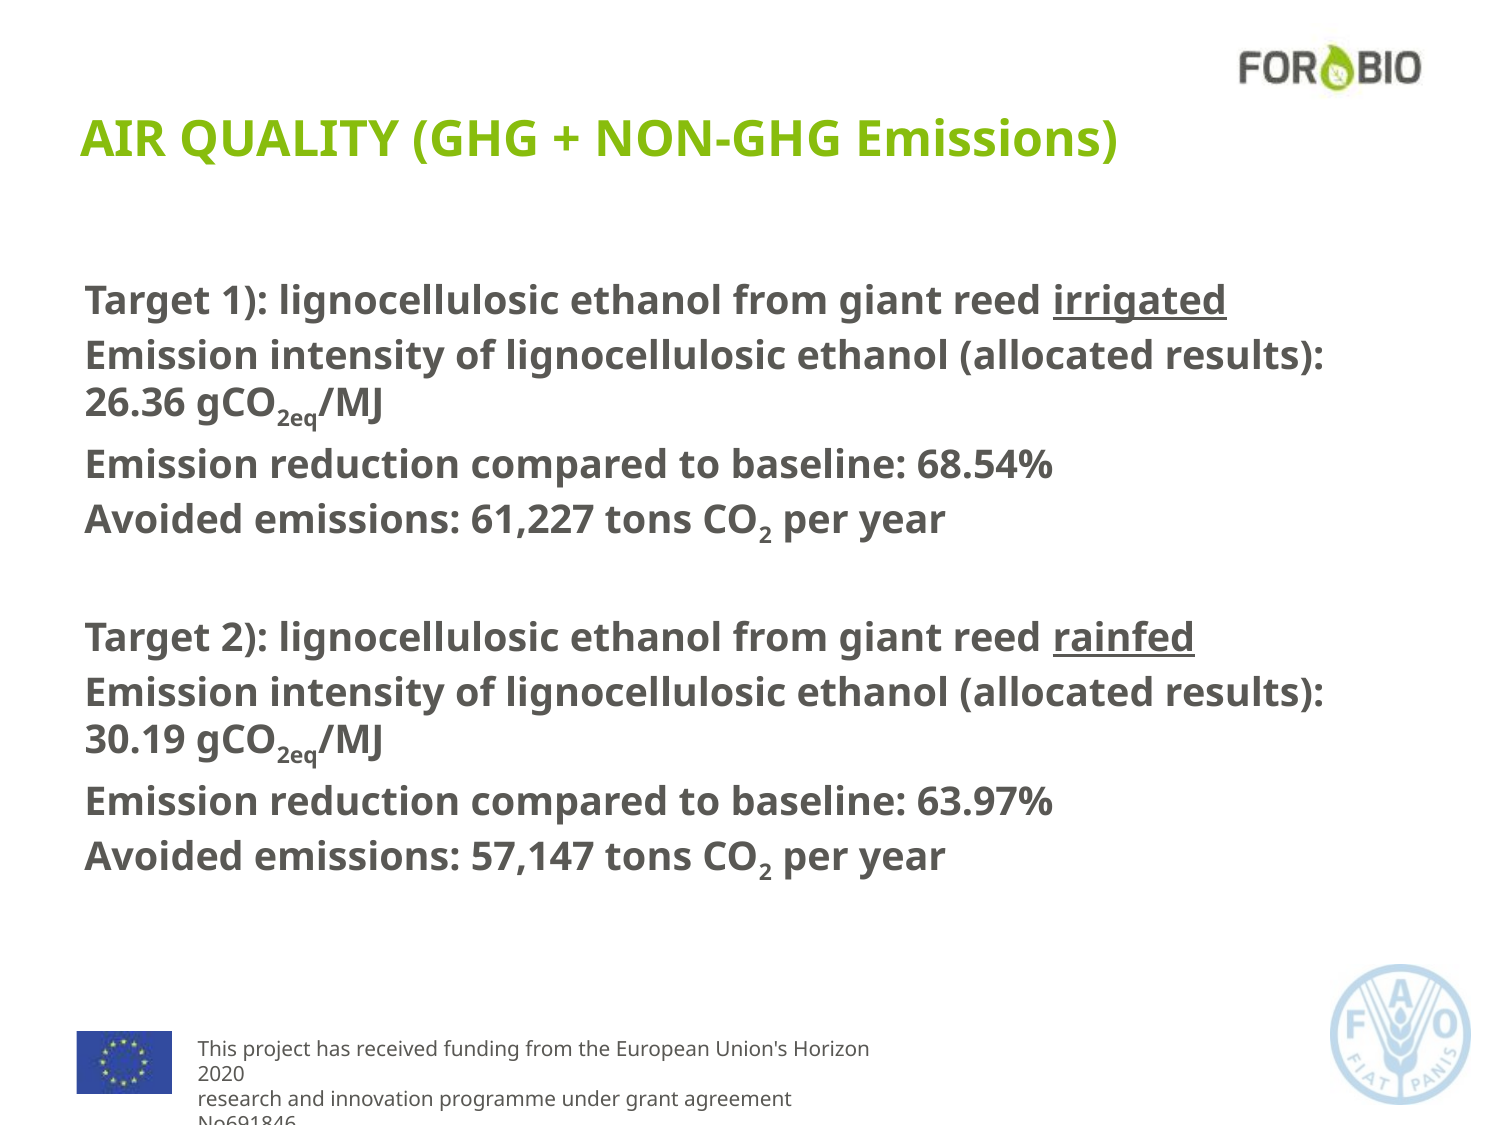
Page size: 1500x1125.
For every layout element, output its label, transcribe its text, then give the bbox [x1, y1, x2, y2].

text_box Target 1): lignocellulosic ethanol from giant reed irrigated Emission intensity of lignocellulosic ethanol (allocated results): 26.36 gCO2eq/MJ Emission reduction compared to baseline: 68.54% Avoided emissions: 61,227 tons CO2 per year Target 2): lignocellulosic ethanol from giant reed rainfed Emission intensity of lignocellulosic ethanol (allocated results): 30.19 gCO2eq/MJ Emission reduction compared to baseline: 63.97% Avoided emissions: 57,147 tons CO2 per year [69, 267, 1420, 965]
picture [1187, 23, 1473, 114]
picture [76, 1031, 172, 1094]
title AIR QUALITY (GHG + NON-GHG Emissions) [64, 42, 1235, 231]
picture [1330, 963, 1471, 1105]
